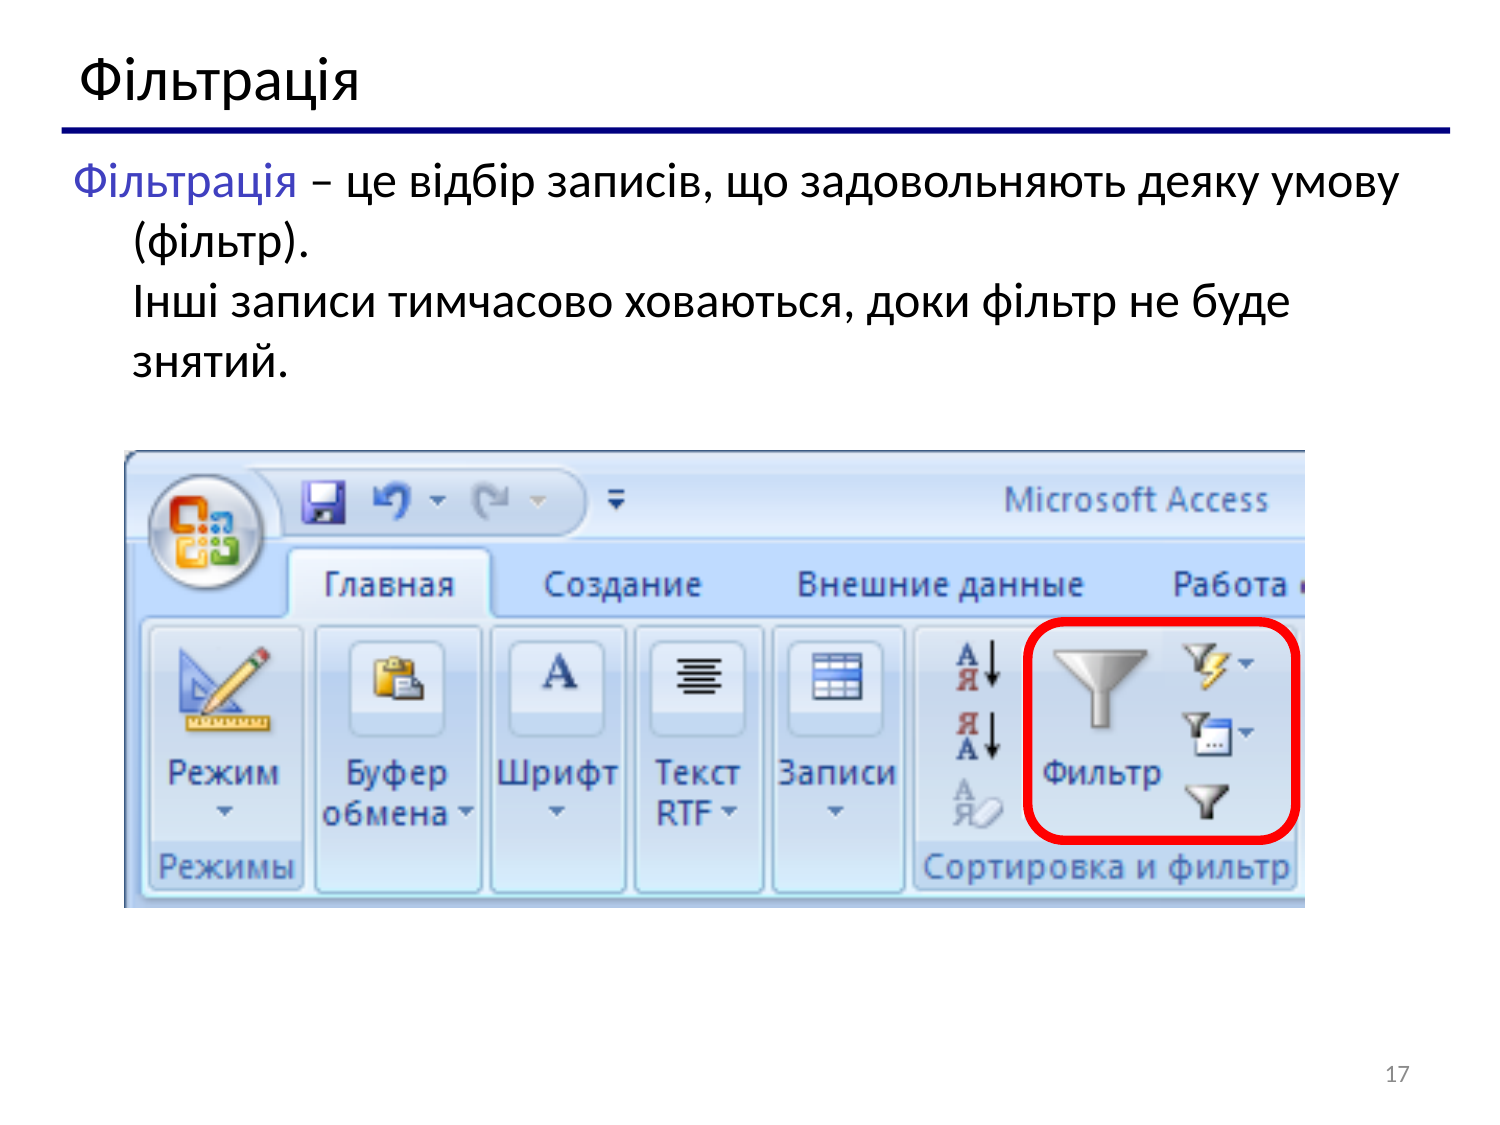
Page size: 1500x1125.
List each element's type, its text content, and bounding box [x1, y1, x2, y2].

picture [123, 449, 1305, 908]
text_box Фільтрація [64, 31, 1401, 121]
slide_number 17 [1074, 1042, 1425, 1103]
text_box Фільтрація – це відбір записів, що задовольняють деяку умову (фільтр). Інші записи тимчасово ховаються, доки фільтр не буде знятий. [58, 139, 1472, 643]
